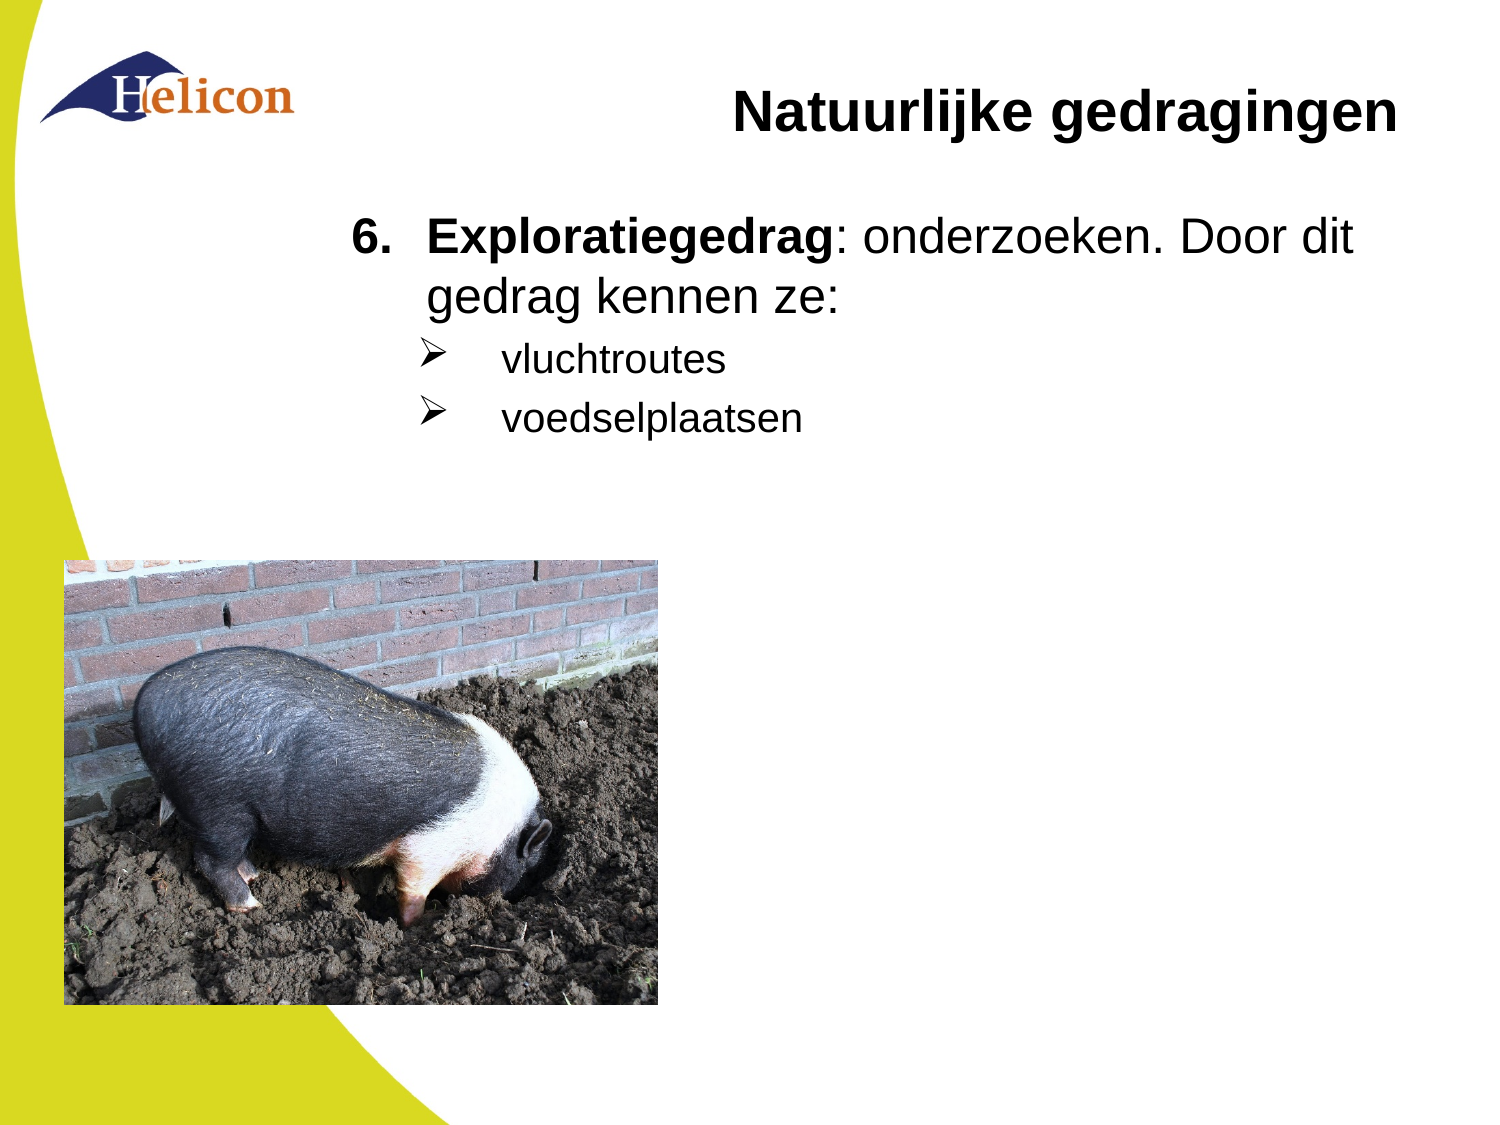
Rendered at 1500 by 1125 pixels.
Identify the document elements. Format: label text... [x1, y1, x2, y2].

picture [0, 0, 1500, 1125]
title Natuurlijke gedragingen [324, 54, 1415, 161]
list Exploratiegedrag: onderzoeken. Door dit gedrag kennen ze: vluchtroutes voedselplaatsen [336, 196, 1425, 1005]
